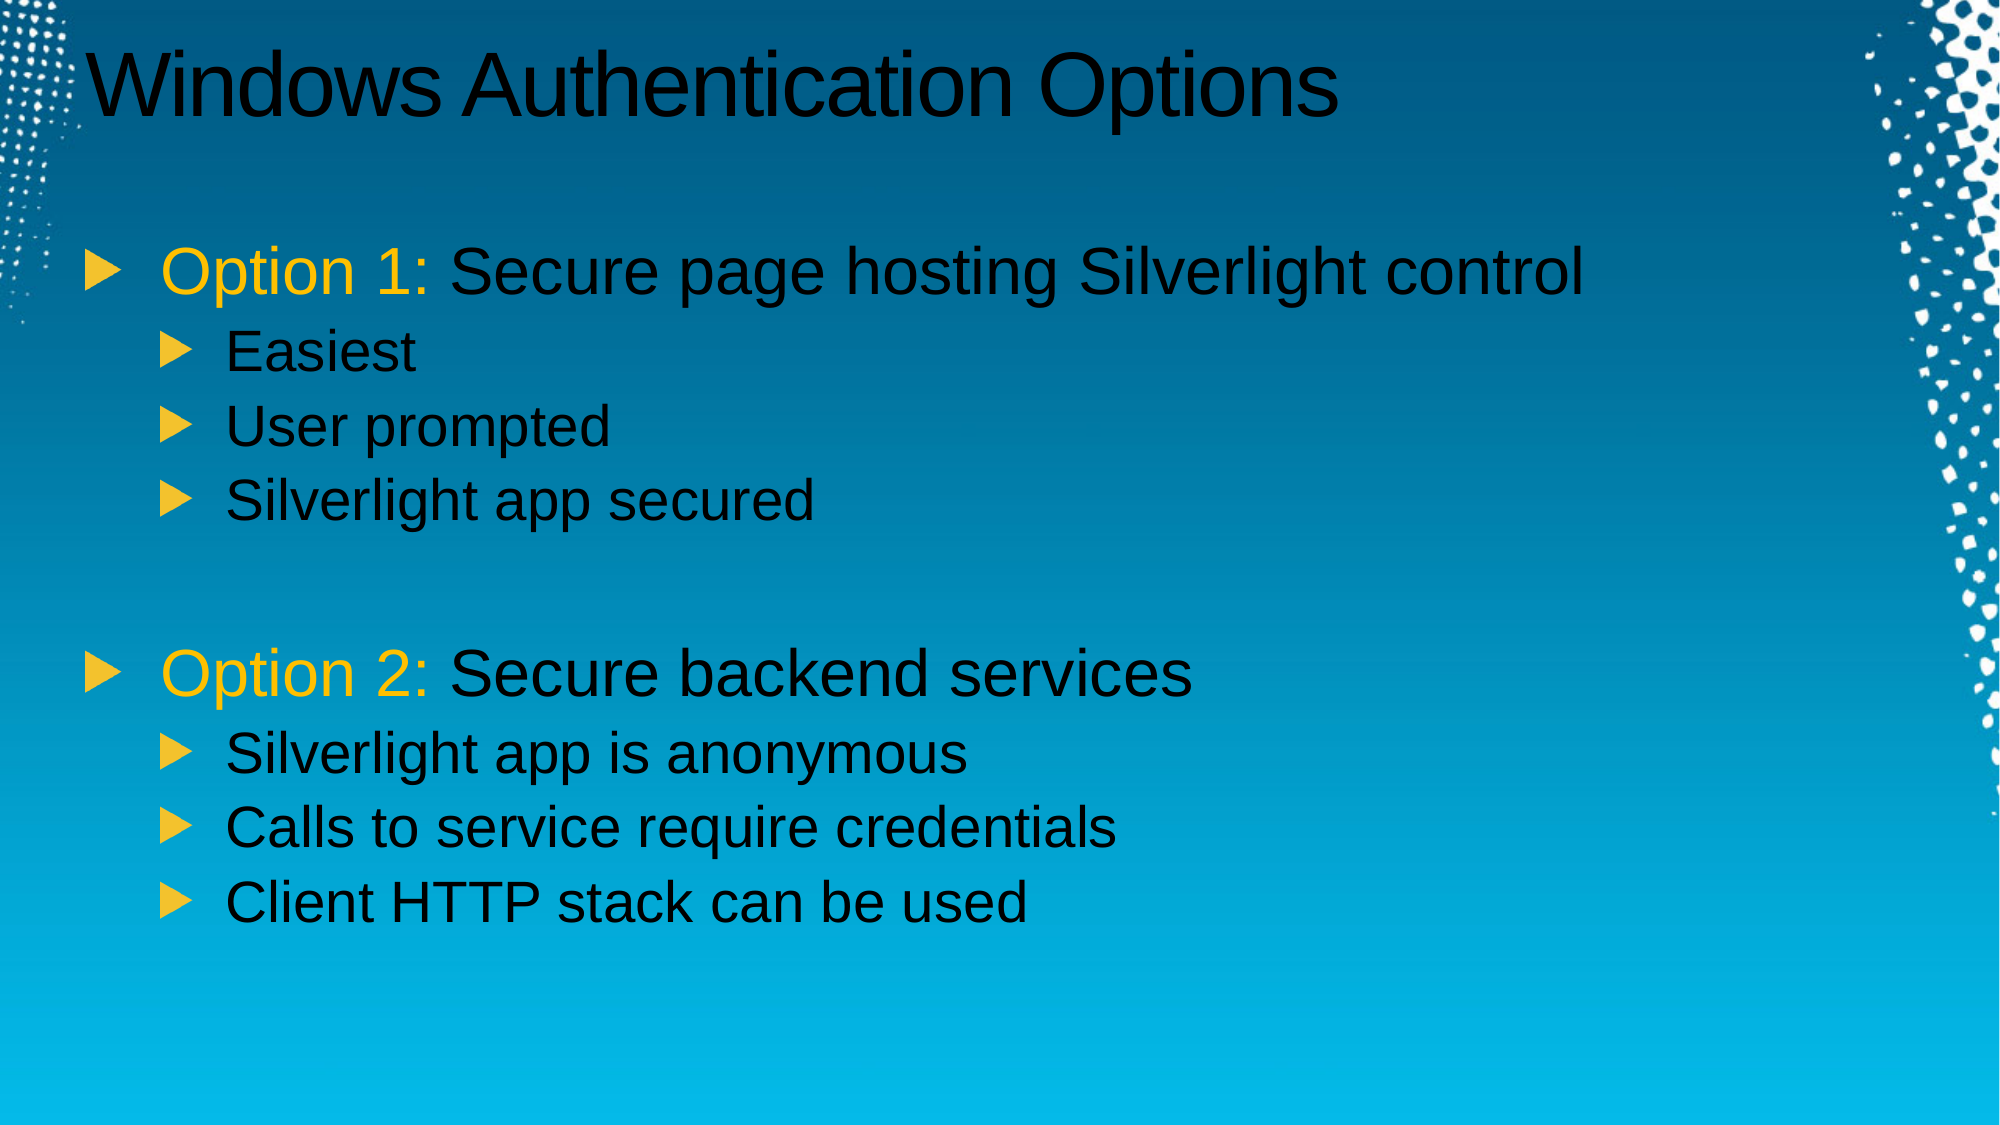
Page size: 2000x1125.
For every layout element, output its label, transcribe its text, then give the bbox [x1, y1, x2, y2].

picture [1992, 438, 2000, 448]
picture [1914, 274, 1920, 291]
picture [1935, 379, 1948, 391]
picture [1915, 109, 1924, 119]
picture [161, 332, 190, 366]
picture [24, 72, 32, 79]
picture [33, 116, 40, 124]
picture [1960, 392, 1970, 403]
picture [0, 24, 9, 33]
picture [1979, 657, 1995, 676]
picture [1946, 155, 1961, 167]
picture [1957, 187, 1971, 200]
picture [1993, 321, 2000, 339]
title Windows Authentication Options [85, 37, 1914, 138]
picture [1963, 589, 1976, 607]
picture [1988, 547, 2000, 561]
picture [1952, 502, 1967, 516]
picture [1935, 431, 1946, 449]
picture [26, 57, 34, 68]
picture [1994, 382, 2000, 391]
picture [28, 42, 36, 53]
picture [1920, 257, 1932, 264]
picture [29, 27, 38, 38]
picture [161, 883, 190, 917]
picture [1942, 269, 1953, 276]
picture [1984, 349, 1992, 357]
picture [6, 97, 12, 105]
picture [1926, 344, 1939, 358]
picture [3, 10, 11, 18]
picture [1929, 27, 1945, 45]
picture [1970, 426, 1980, 436]
picture [13, 41, 25, 49]
picture [17, 129, 23, 136]
picture [1942, 465, 1958, 483]
picture [55, 62, 62, 69]
picture [1935, 177, 1945, 189]
picture [1914, 164, 1923, 177]
picture [54, 76, 60, 83]
picture [1938, 122, 1950, 133]
picture [1978, 517, 1987, 527]
picture [33, 88, 42, 97]
picture [18, 13, 26, 19]
picture [1898, 188, 1912, 198]
picture [1922, 200, 1934, 207]
picture [56, 47, 64, 55]
picture [1983, 404, 1992, 414]
picture [10, 69, 17, 78]
picture [1968, 481, 1978, 492]
picture [1955, 557, 1965, 573]
picture [161, 734, 190, 768]
picture [43, 42, 49, 53]
picture [47, 0, 57, 10]
picture [1928, 399, 1939, 415]
picture [1889, 152, 1901, 166]
picture [45, 16, 55, 24]
picture [1972, 312, 1985, 322]
picture [1945, 213, 1955, 220]
picture [0, 40, 9, 45]
picture [1892, 212, 1902, 216]
picture [1969, 625, 1985, 642]
picture [1981, 604, 2000, 620]
picture [33, 0, 42, 10]
picture [34, 101, 43, 111]
picture [1930, 291, 1941, 297]
picture [1955, 246, 1965, 256]
picture [1995, 582, 2000, 595]
picture [1925, 87, 1941, 99]
picture [1919, 367, 1930, 378]
picture [1932, 235, 1943, 241]
picture [0, 155, 5, 163]
picture [1980, 460, 1987, 469]
picture [1988, 691, 2000, 709]
picture [16, 22, 23, 34]
picture [1990, 492, 2000, 505]
picture [1950, 359, 1960, 366]
picture [1935, 0, 2000, 306]
picture [1991, 637, 2000, 652]
picture [1953, 301, 1962, 312]
picture [1963, 335, 1972, 344]
picture [1958, 445, 1968, 460]
picture [42, 31, 53, 39]
picture [86, 250, 119, 289]
picture [18, 0, 29, 6]
picture [41, 59, 48, 67]
picture [1921, 0, 1934, 8]
picture [38, 74, 47, 80]
picture [86, 652, 119, 691]
list Option 1: Secure page hosting Silverlight control Easiest User prompted Silverlight app secured Option 2: Secure backend services Silverlight app is anonymous Calls to service require credentials Client HTTP stack can be used [85, 237, 1914, 1099]
picture [1973, 368, 1982, 380]
picture [16, 143, 21, 151]
picture [1974, 683, 1985, 694]
picture [1991, 747, 2000, 765]
picture [1941, 324, 1952, 332]
picture [58, 32, 66, 41]
picture [161, 808, 190, 842]
picture [9, 84, 15, 91]
picture [1963, 535, 1977, 550]
picture [1948, 413, 1958, 424]
picture [1925, 141, 1935, 155]
picture [1972, 570, 1986, 583]
picture [161, 481, 190, 515]
picture [30, 14, 40, 23]
picture [1914, 308, 1929, 326]
picture [1963, 278, 1976, 291]
picture [31, 131, 37, 138]
picture [11, 55, 21, 64]
picture [1982, 714, 1993, 729]
picture [161, 407, 190, 441]
picture [1946, 525, 1956, 533]
picture [1911, 223, 1918, 230]
